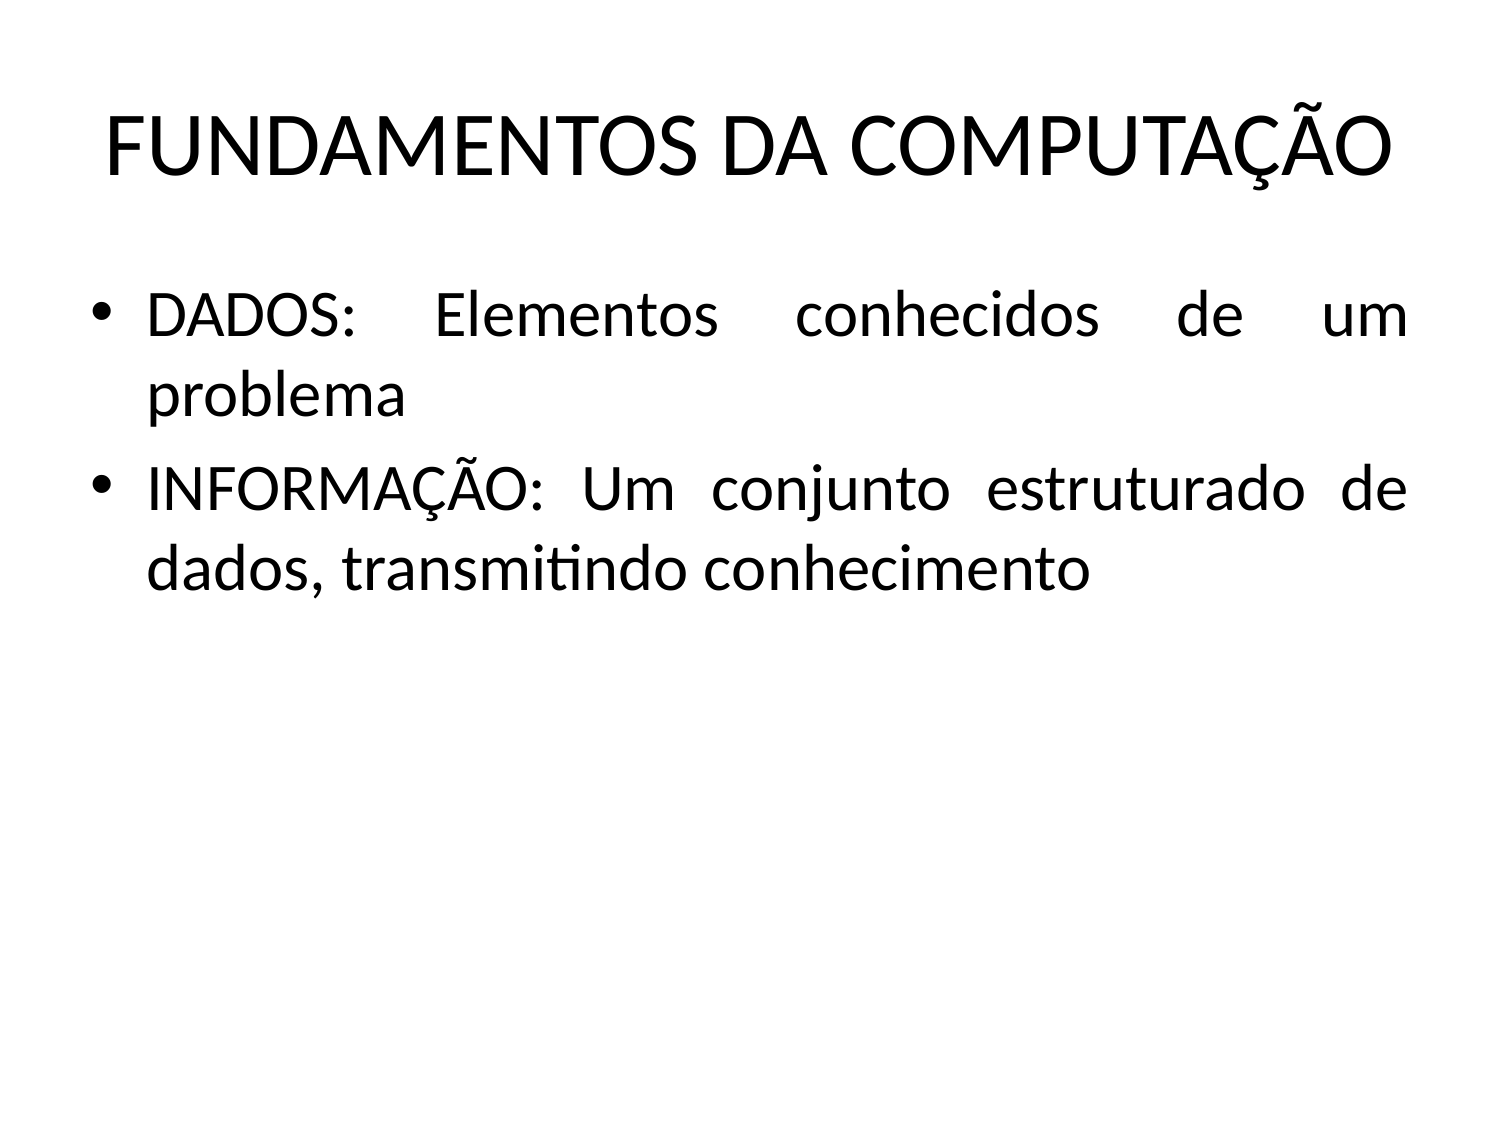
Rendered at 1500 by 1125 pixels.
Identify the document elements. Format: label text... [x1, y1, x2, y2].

list DADOS: Elementos conhecidos de um problema INFORMAÇÃO: Um conjunto estruturado de dados, transmitindo conhecimento [75, 262, 1425, 1005]
title FUNDAMENTOS DA COMPUTAÇÃO [75, 45, 1425, 233]
